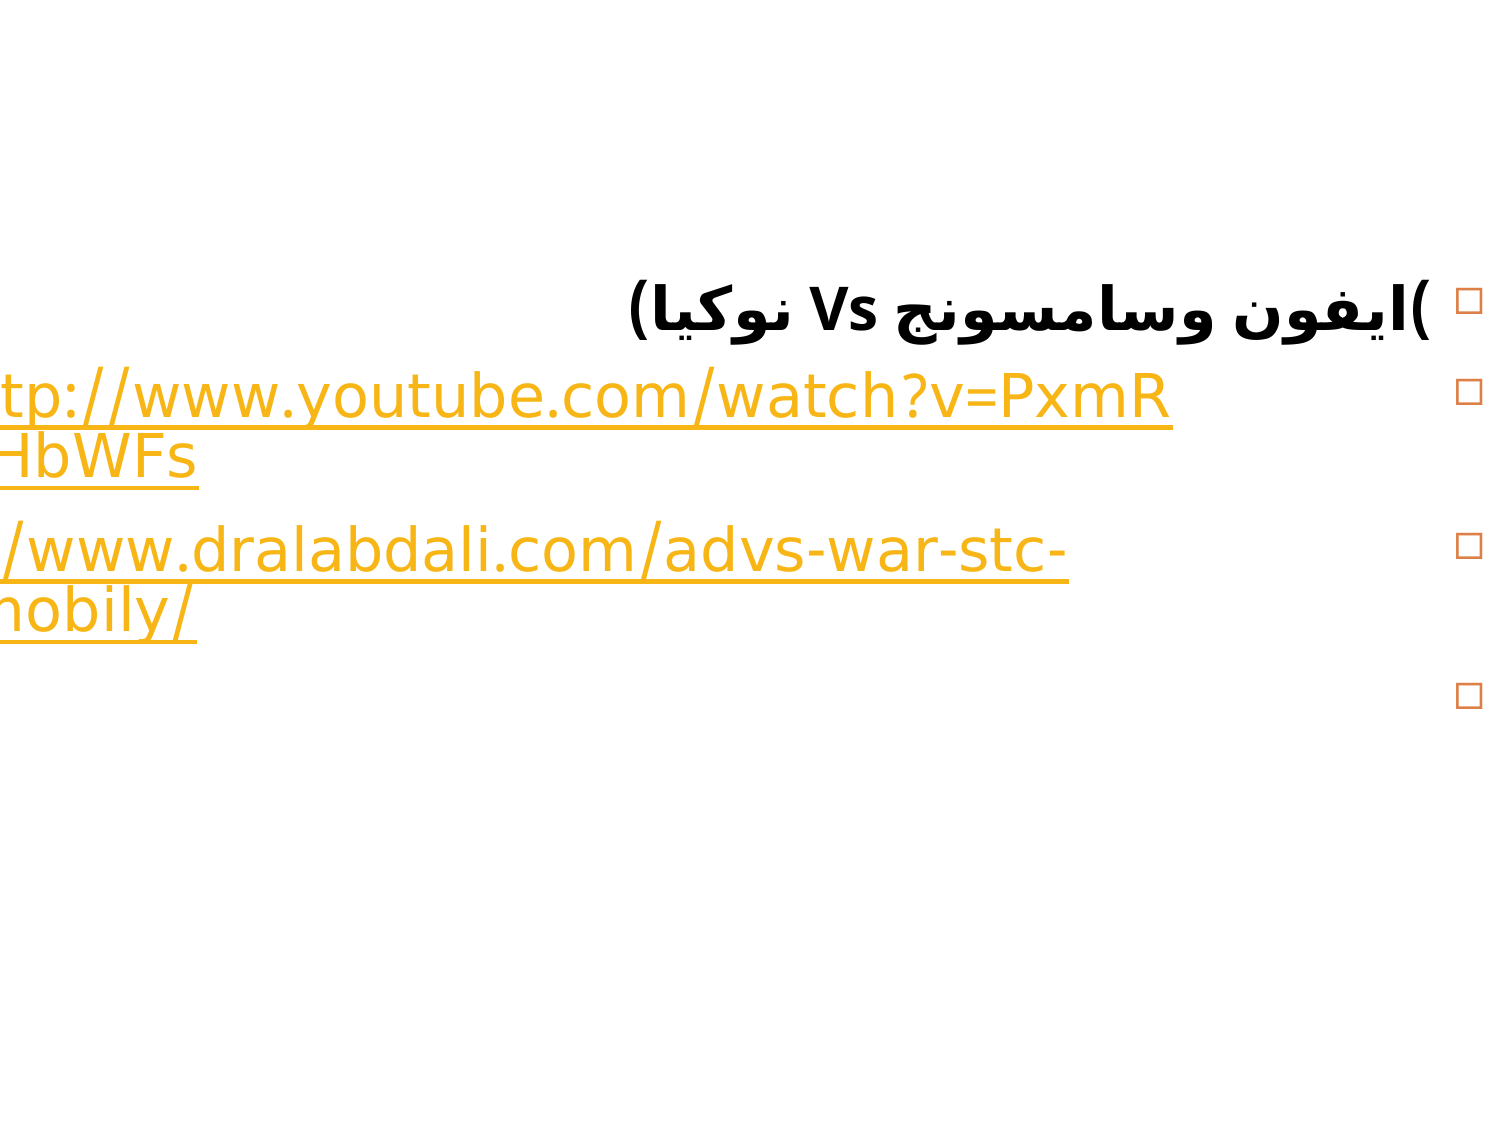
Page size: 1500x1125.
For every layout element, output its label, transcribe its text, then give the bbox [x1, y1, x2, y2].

list )ايفون وسامسونج Vs نوكيا) http://www.youtube.com/watch?v=PxmR1lHbWFs http://www.dralabdali.com/advs-war-stc-and-mobily/ [162, 262, 1500, 1000]
